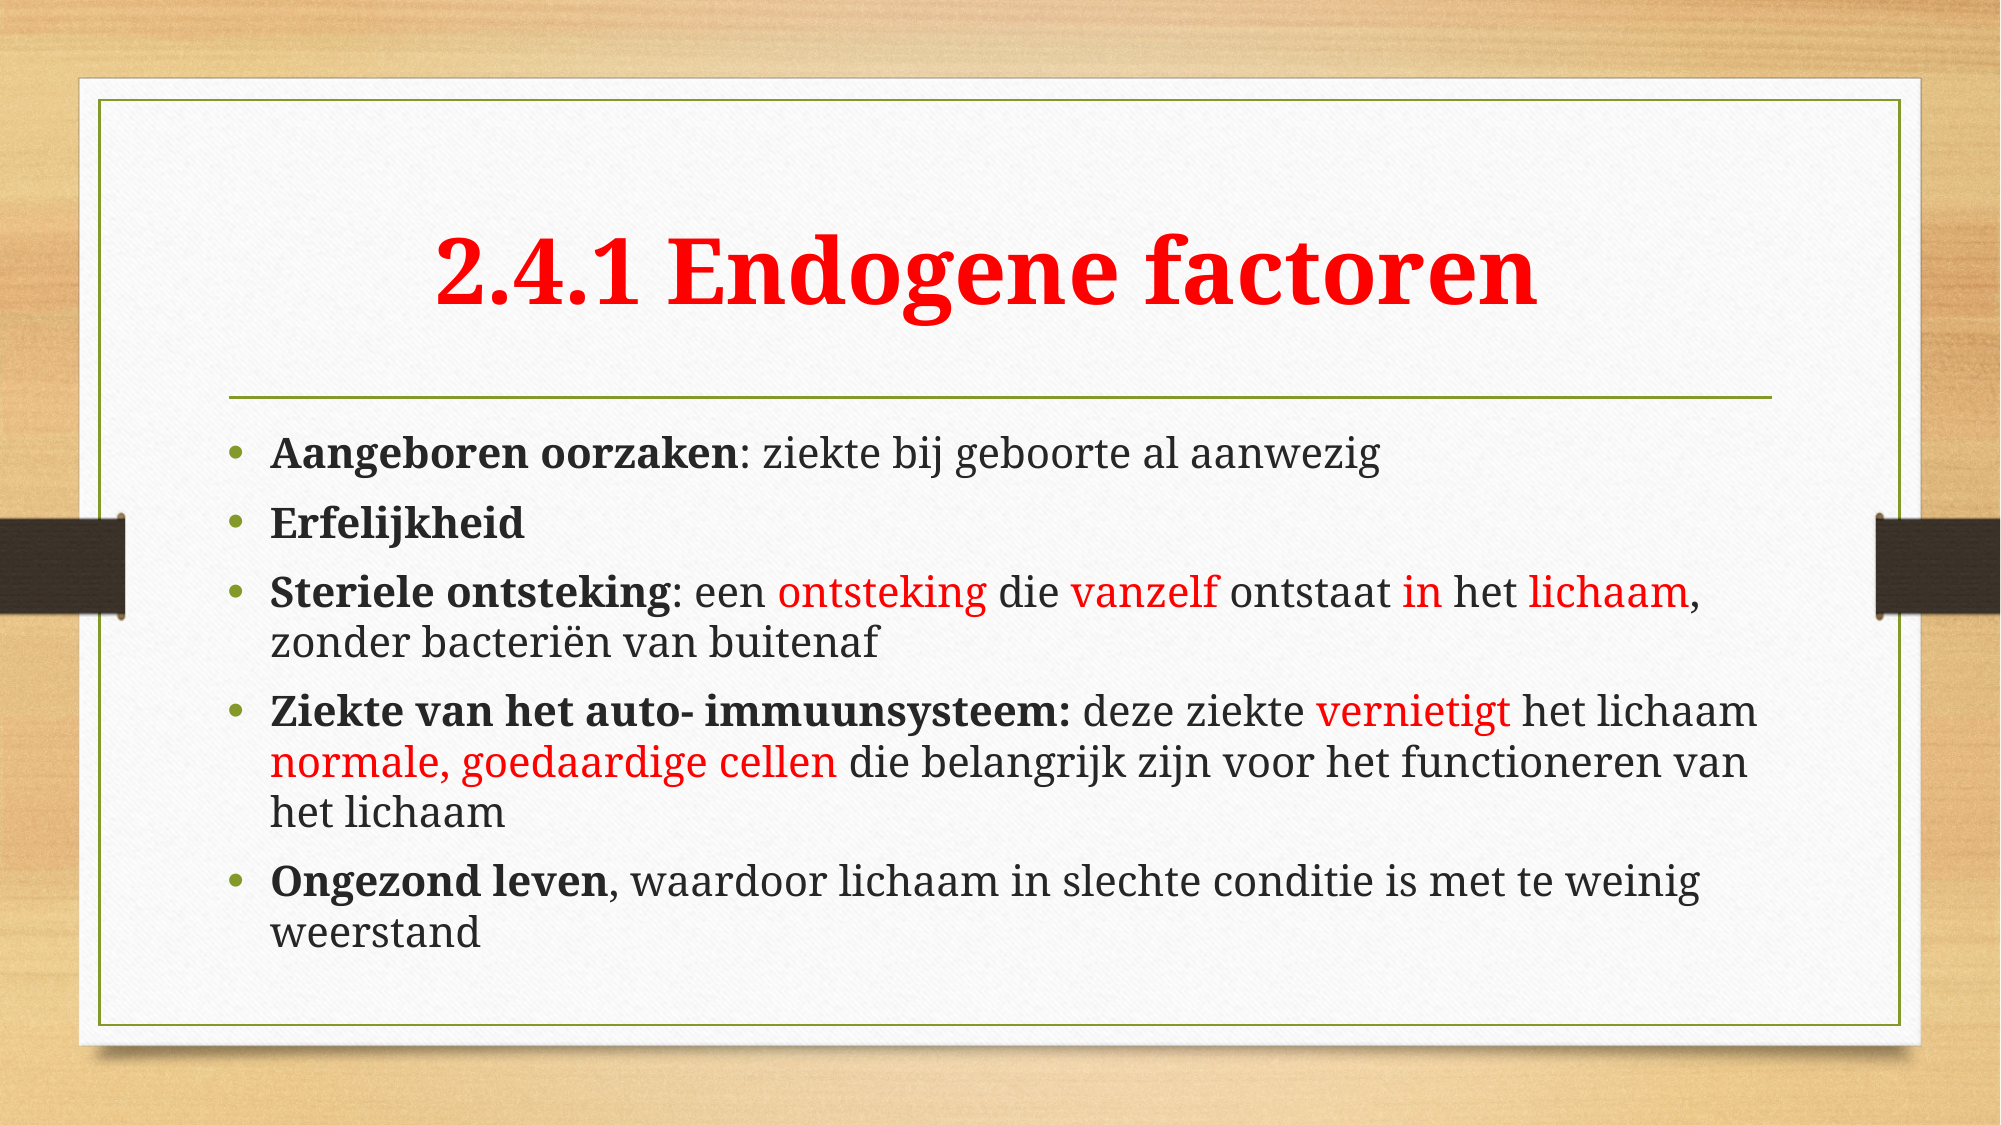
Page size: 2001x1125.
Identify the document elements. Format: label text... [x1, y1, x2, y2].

list Aangeboren oorzaken: ziekte bij geboorte al aanwezig Erfelijkheid Steriele ontsteking: een ontsteking die vanzelf ontstaat in het lichaam, zonder bacteriën van buitenaf Ziekte van het auto- immuunsysteem: deze ziekte vernietigt het lichaam normale, goedaardige cellen die belangrijk zijn voor het functioneren van het lichaam Ongezond leven, waardoor lichaam in slechte conditie is met te weinig weerstand [212, 419, 1788, 964]
picture [0, 0, 2001, 1125]
title 2.4.1 Endogene factoren [212, 161, 1788, 375]
